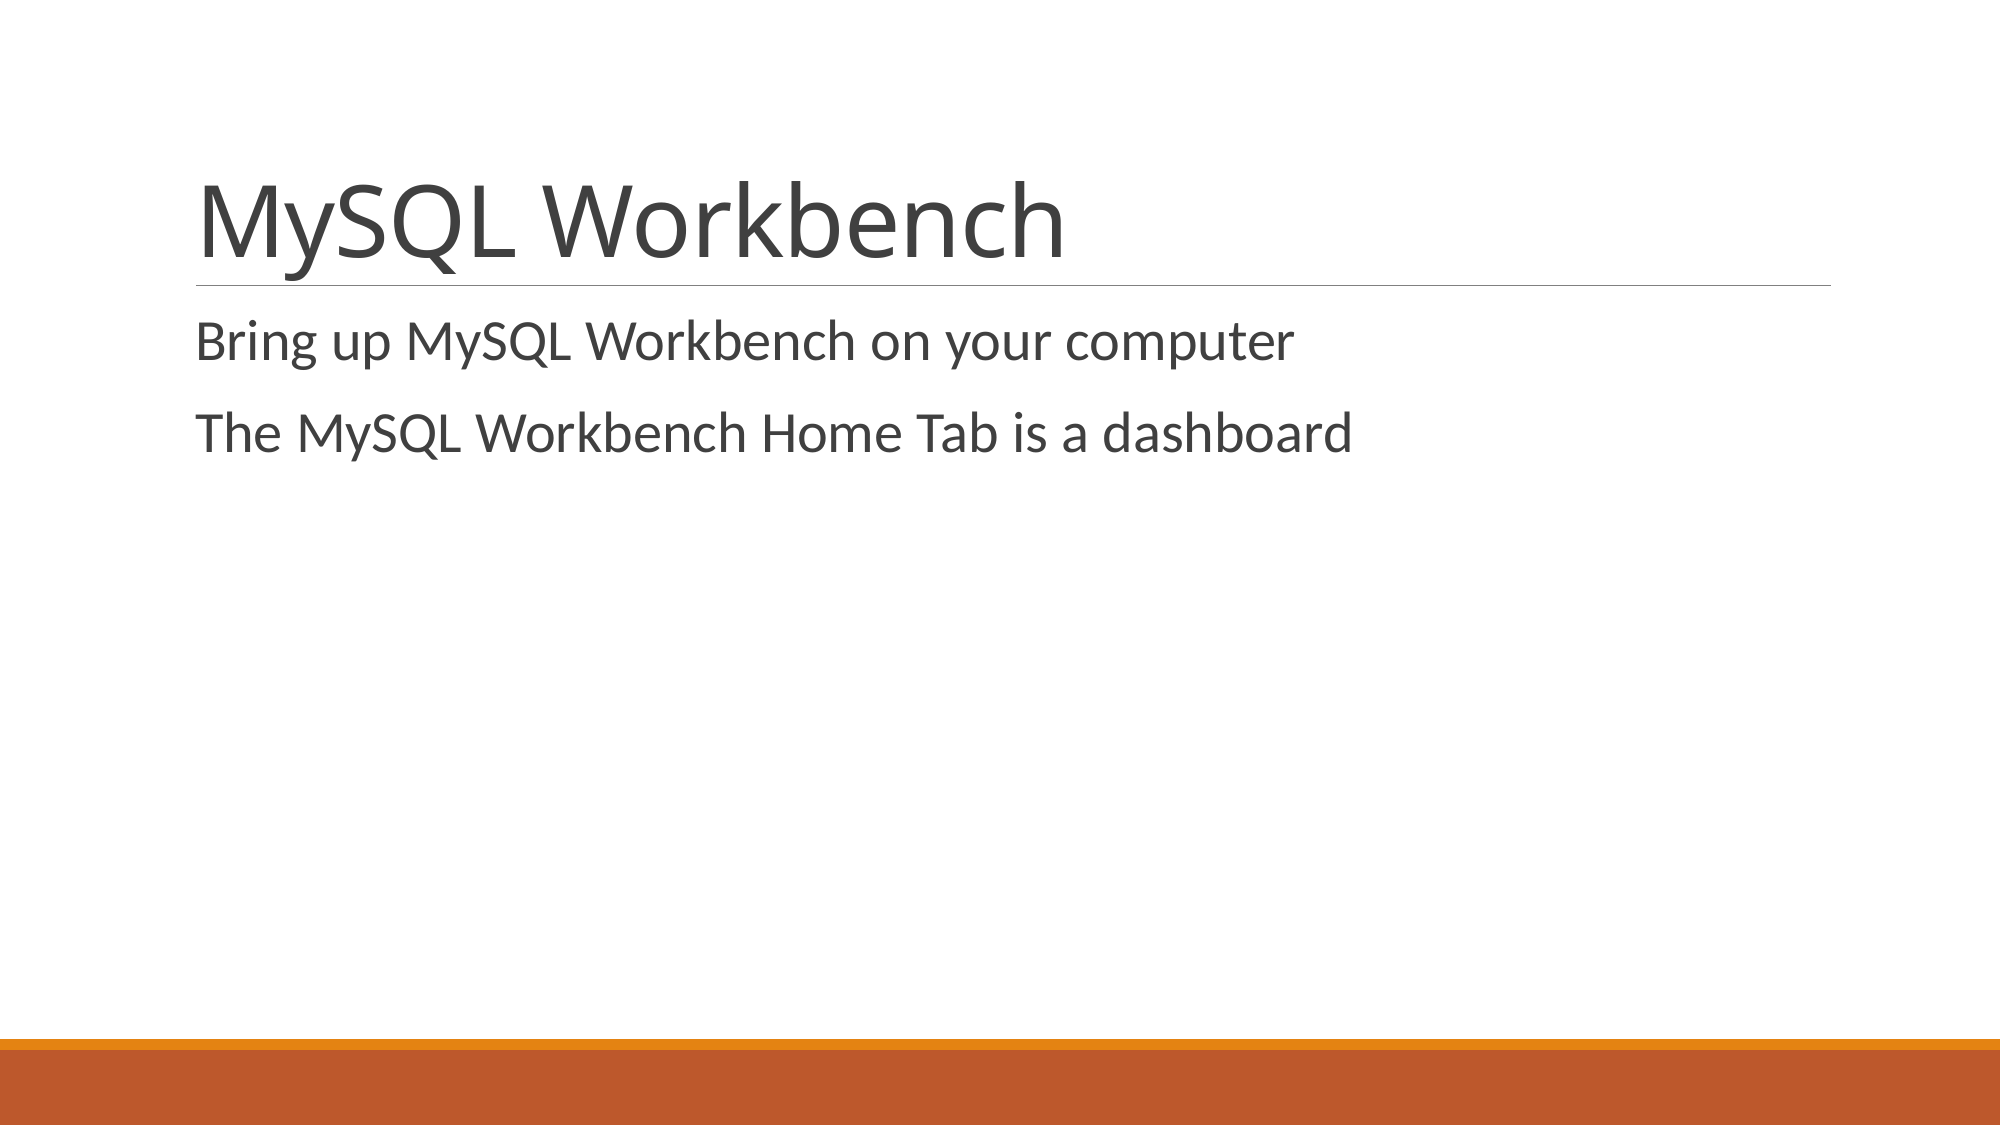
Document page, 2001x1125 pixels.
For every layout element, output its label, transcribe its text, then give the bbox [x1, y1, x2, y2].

list Bring up MySQL Workbench on your computer The MySQL Workbench Home Tab is a dashboard [180, 302, 1830, 471]
title MySQL Workbench [180, 47, 1830, 285]
